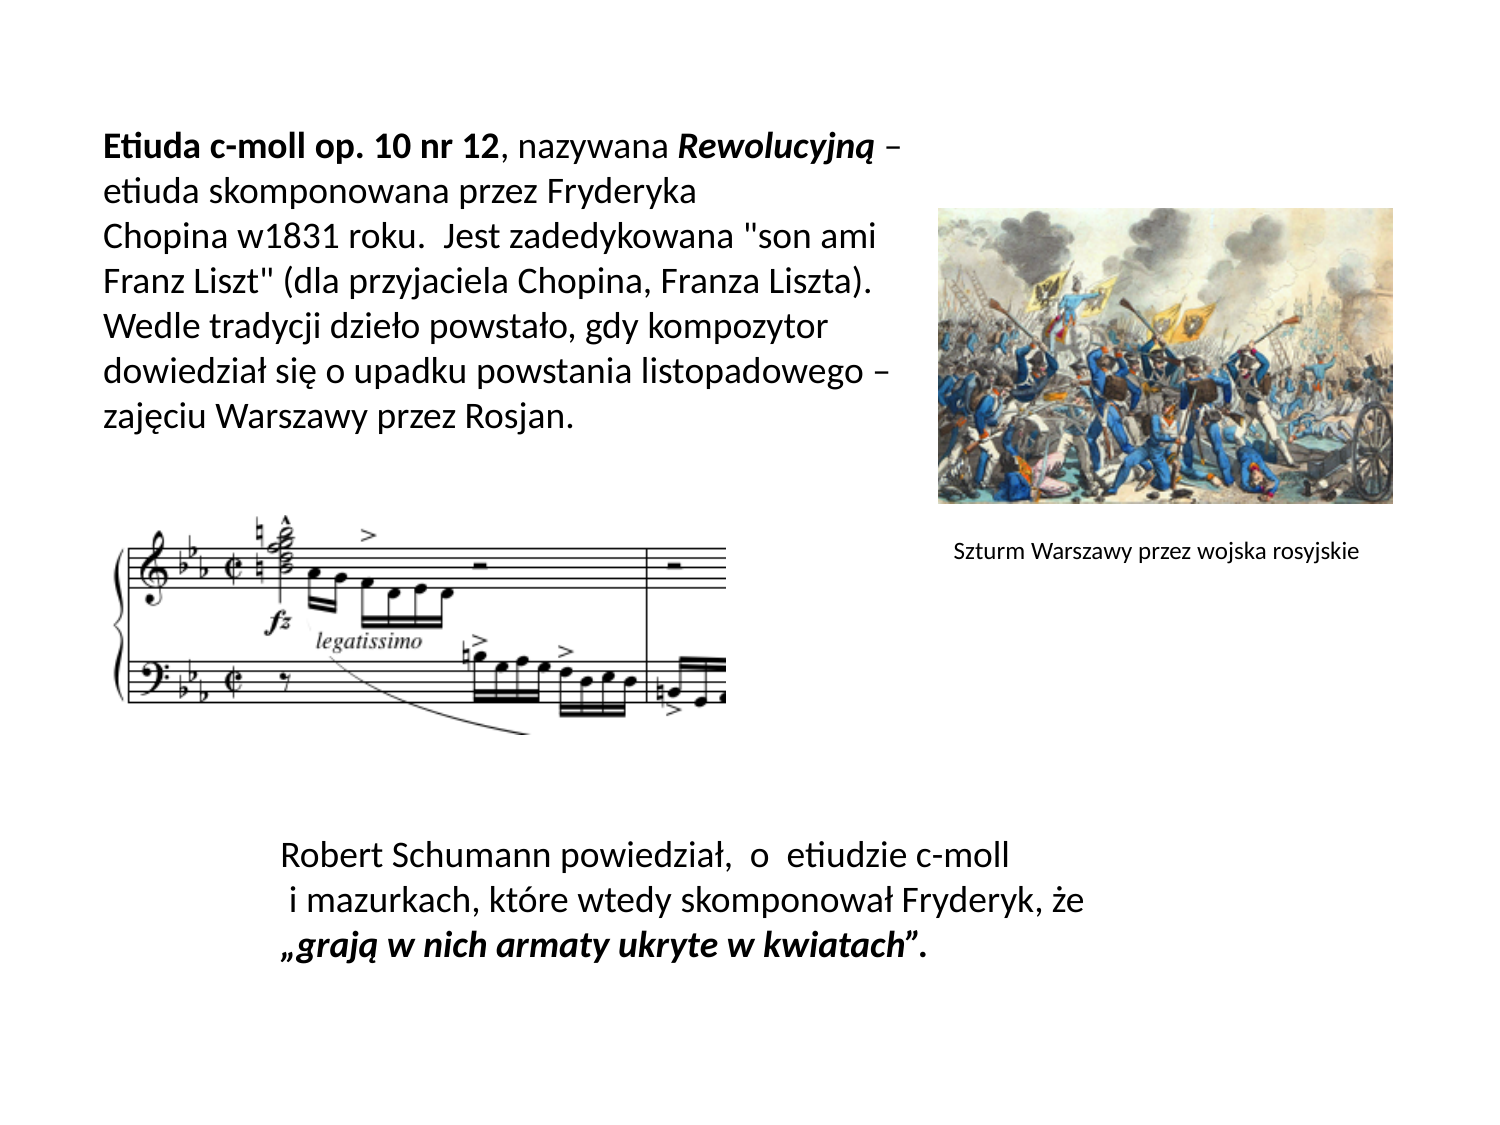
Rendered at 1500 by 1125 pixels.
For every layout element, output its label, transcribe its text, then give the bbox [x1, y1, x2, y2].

text_box Szturm Warszawy przez wojska rosyjskie [938, 527, 1412, 572]
text_box Etiuda c-moll op. 10 nr 12, nazywana Rewolucyjną –etiuda skomponowana przez Fryderyka Chopina w1831 roku. Jest zadedykowana "son ami Franz Liszt" (dla przyjaciela Chopina, Franza Liszta). Wedle tradycji dzieło powstało, gdy kompozytor dowiedział się o upadku powstania listopadowego – zajęciu Warszawy przez Rosjan. [88, 113, 975, 444]
picture [938, 207, 1394, 504]
picture [100, 514, 739, 735]
text_box Robert Schumann powiedział, o etiudzie c-moll i mazurkach, które wtedy skomponował Fryderyk, że „grają w nich armaty ukryte w kwiatach”. [265, 822, 1117, 972]
